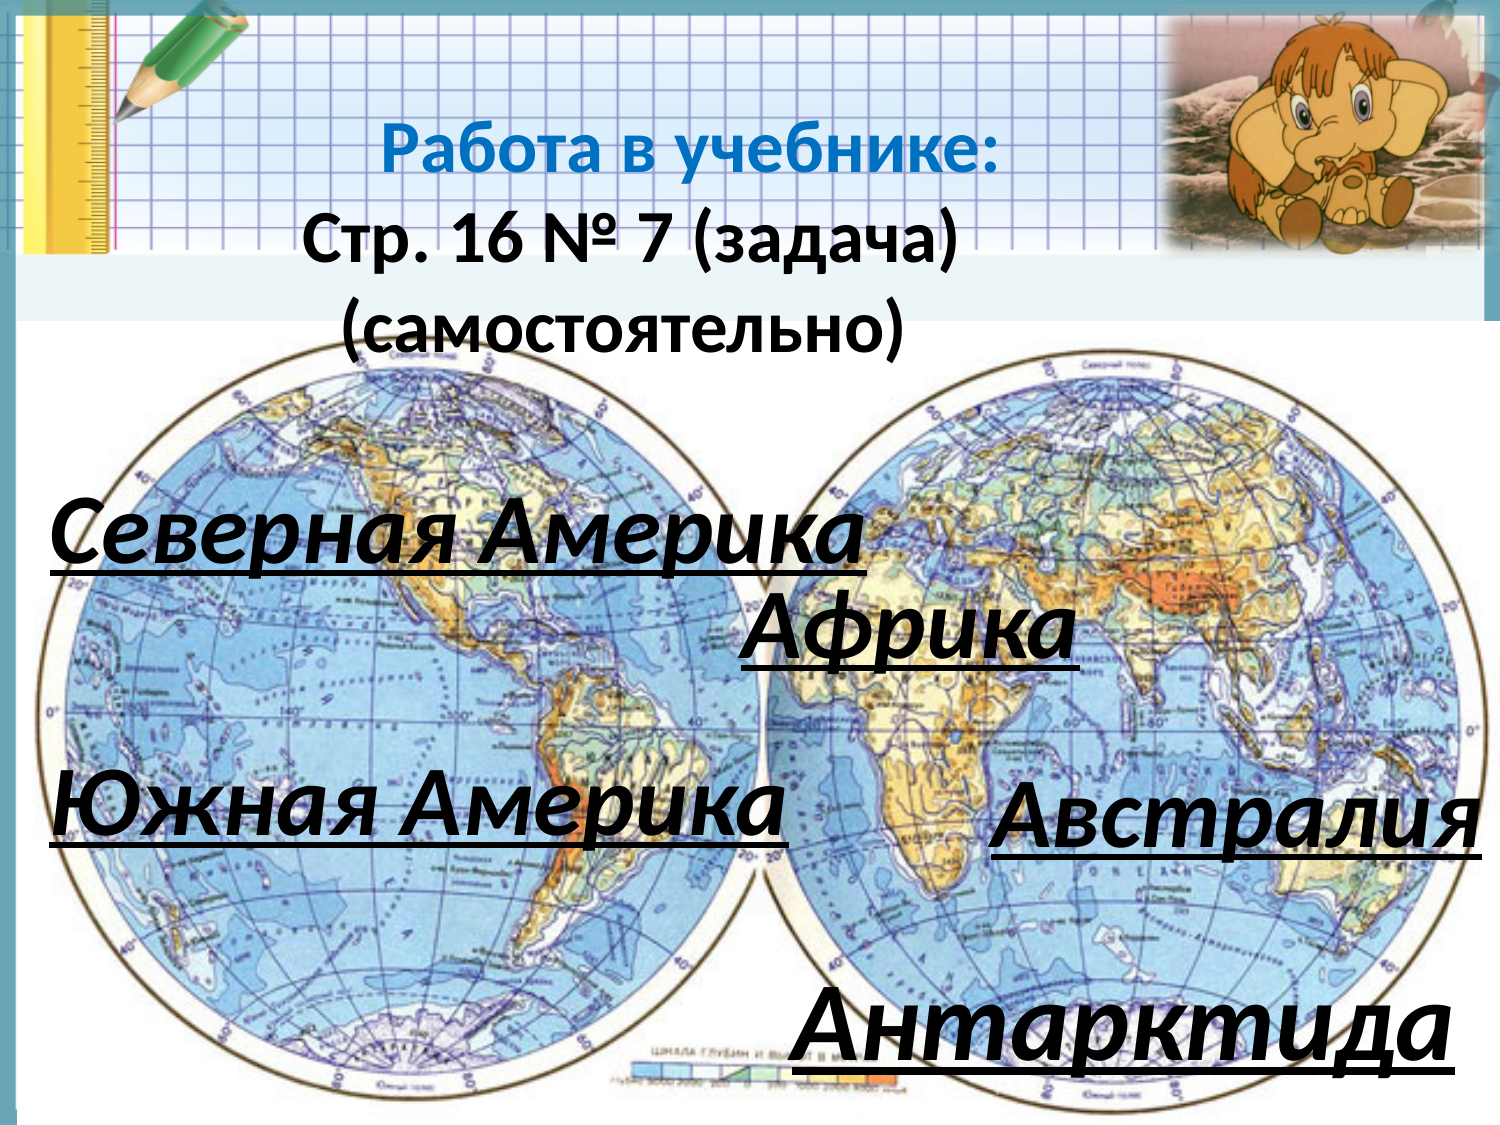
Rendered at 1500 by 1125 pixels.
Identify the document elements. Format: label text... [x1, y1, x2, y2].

text_box Работа в учебнике: Стр. 16 № 7 (задача) (самостоятельно) [41, 89, 1223, 319]
picture [17, 320, 1500, 1125]
picture [16, 0, 1500, 265]
